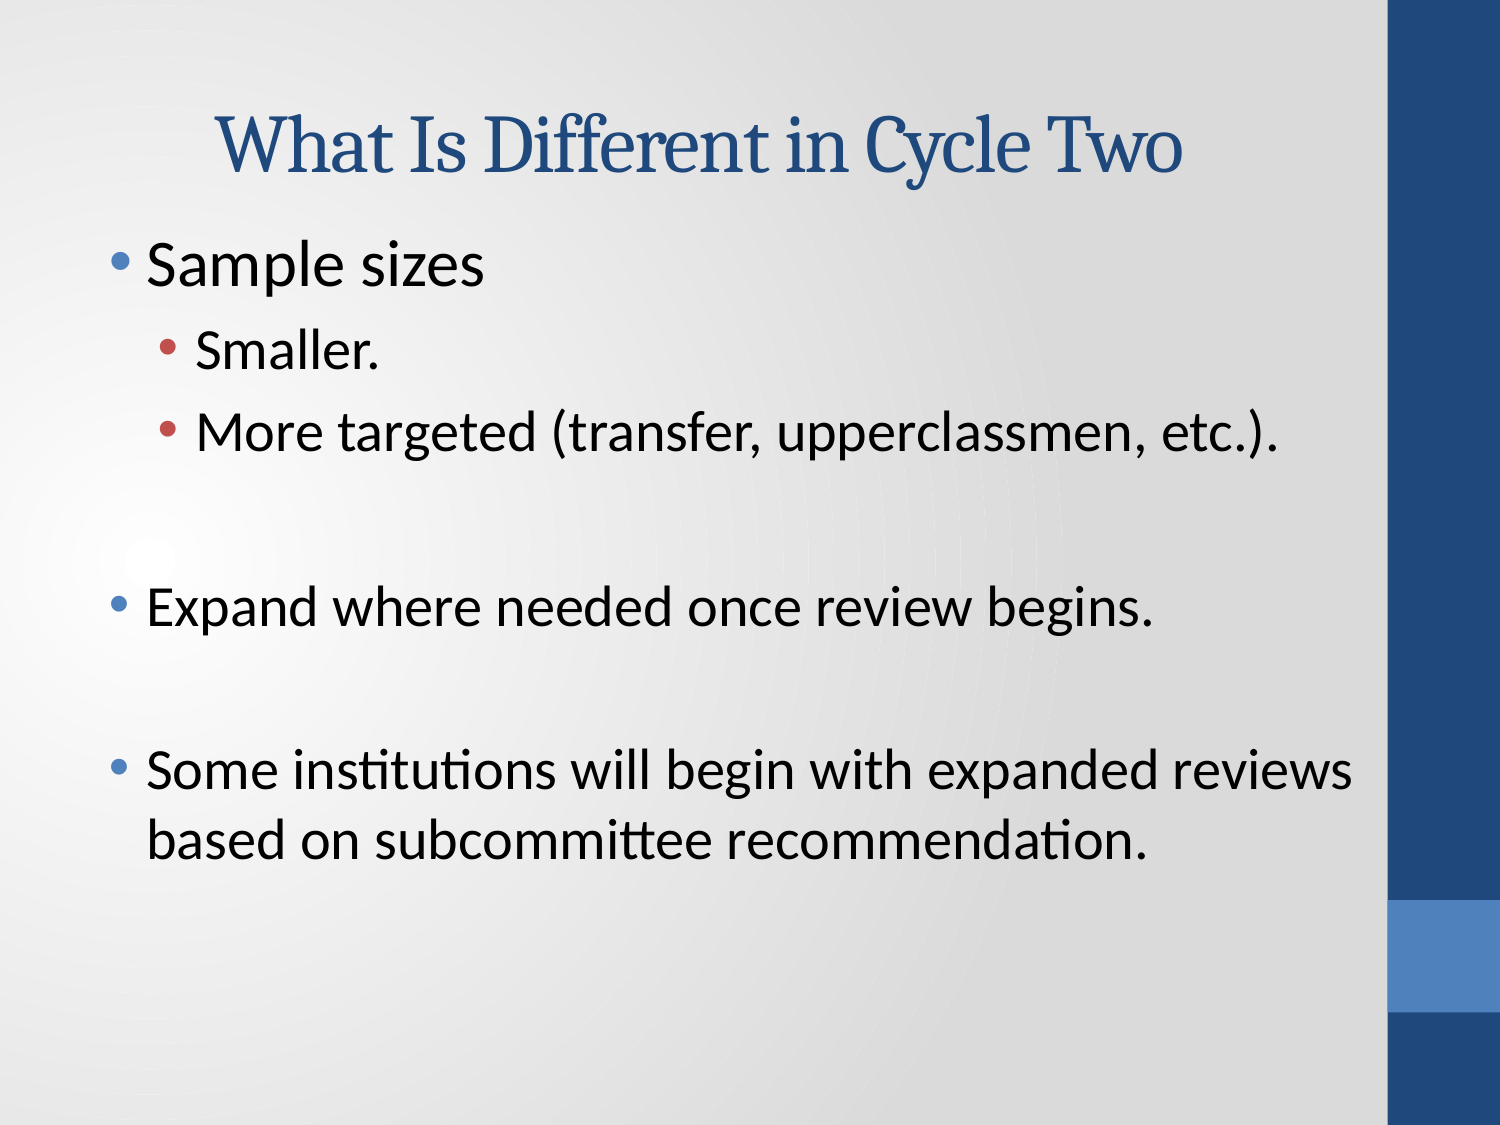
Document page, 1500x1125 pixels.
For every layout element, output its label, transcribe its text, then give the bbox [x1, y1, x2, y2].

list Sample sizes Smaller. More targeted (transfer, upperclassmen, etc.). Expand where needed once review begins. Some institutions will begin with expanded reviews based on subcommittee recommendation. [75, 212, 1425, 995]
title What Is Different in Cycle Two [75, 45, 1325, 233]
